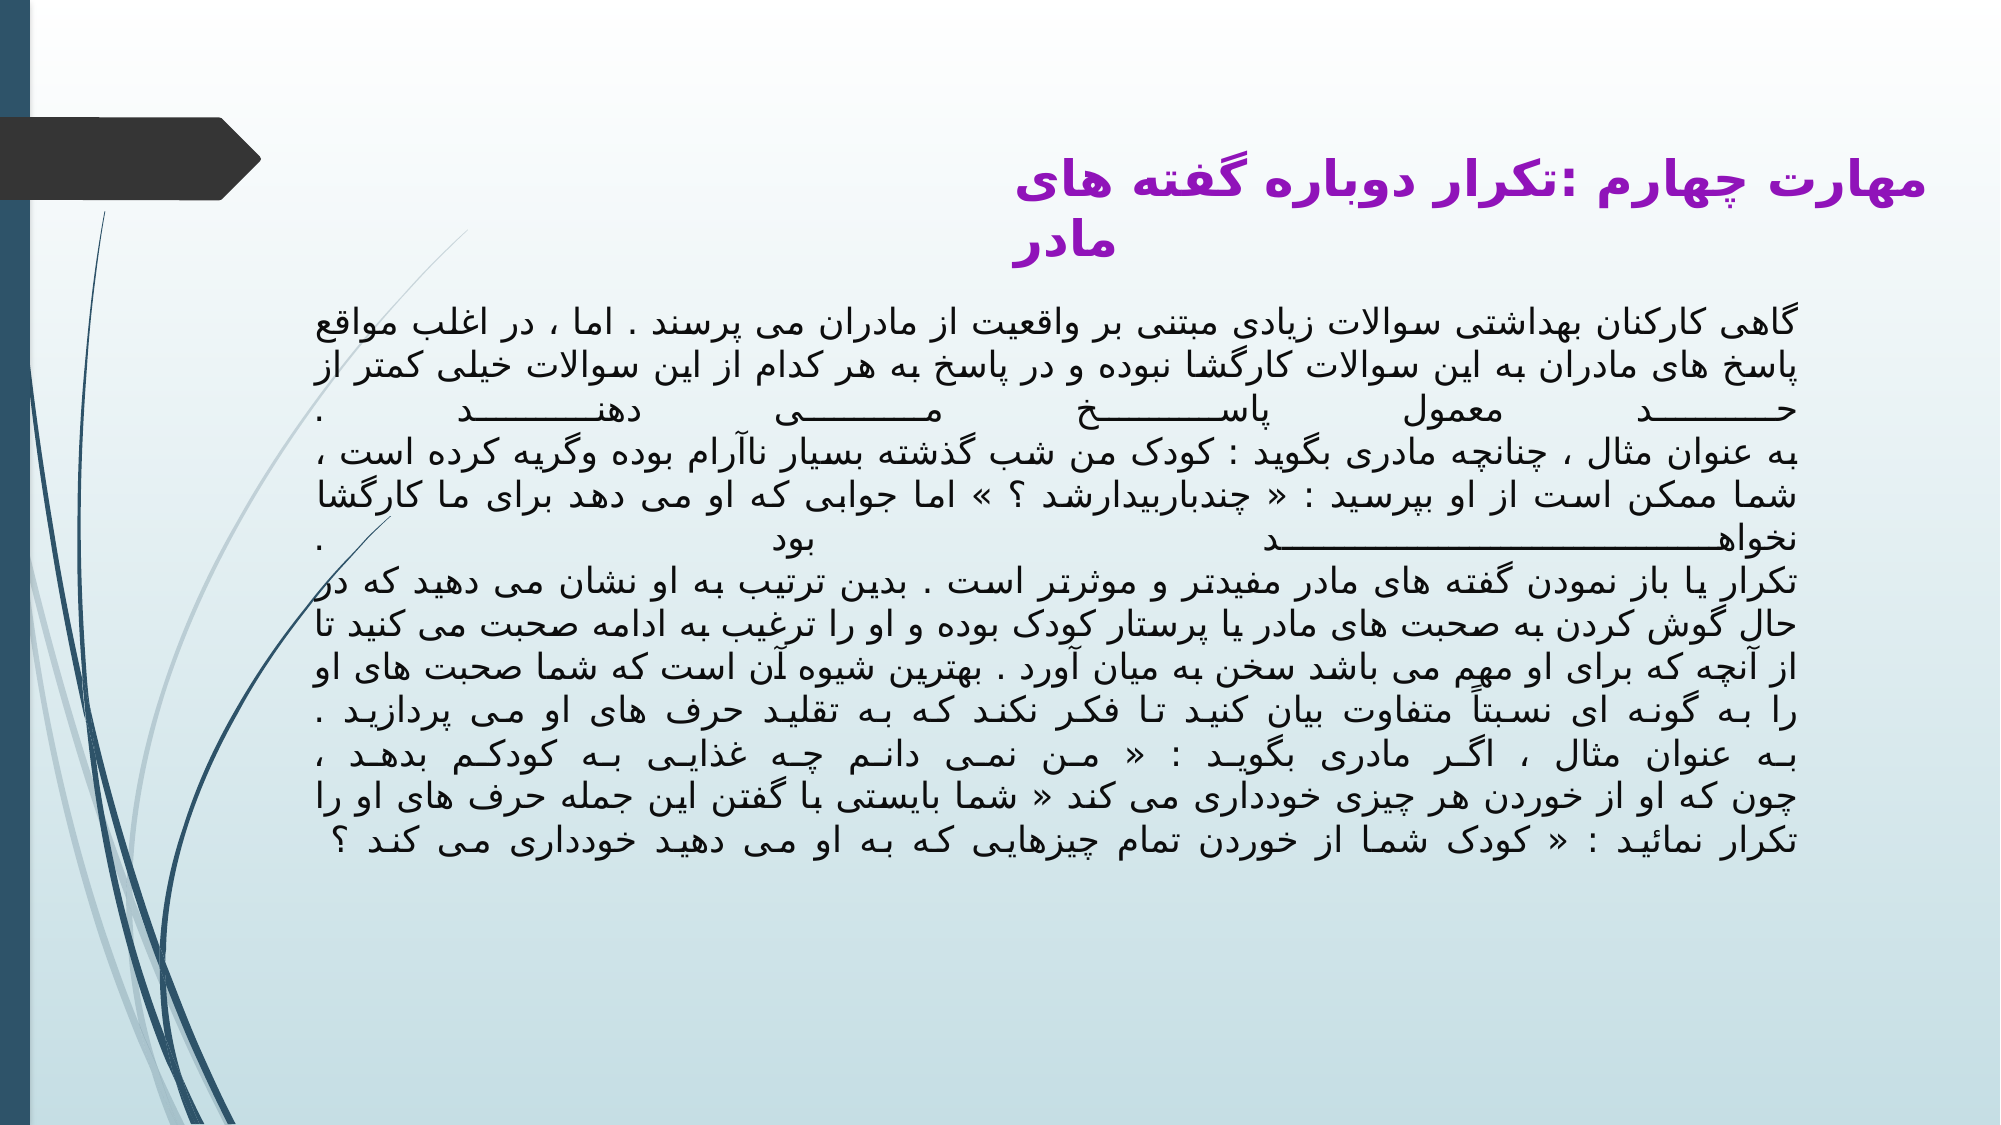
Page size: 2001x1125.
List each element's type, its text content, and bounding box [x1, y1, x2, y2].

list گاهی کارکنان بهداشتی سوالات زیادی مبتنی بر واقعیت از مادران می پرسند . اما ، در اغلب مواقع پاسخ های مادران به این سوالات کارگشا نبوده و در پاسخ به هر کدام از این سوالات خیلی کمتر از حد معمول پاسخ می دهند . به عنوان مثال ، چنانچه مادری بگوید : کودک من شب گذشته بسیار ناآرام بوده وگریه کرده است ، شما ممکن است از او بپرسید : « چندباربیدارشد ؟ » اما جوابی که او می دهد برای ما کارگشا نخواهد بود . تکرار یا باز نمودن گفته های مادر مفیدتر و موثرتر است . بدین ترتیب به او نشان می دهید که در حال گوش کردن به صحبت های مادر یا پرستار کودک بوده و او را ترغیب به ادامه صحبت می کنید تا از آنچه که برای او مهم می باشد سخن به میان آورد . بهترین شیوه آن است که شما صحبت های او را به گونه ای نسبتاً متفاوت بیان کنید تا فکر نکند که به تقلید حرف های او می پردازید . به عنوان مثال ، اگر مادری بگوید : « من نمی دانم چه غذایی به کودکم بدهد ، چون که او از خوردن هر چیزی خودداری می کند « شما بایستی با گفتن این جمله حرف های او را تکرار نمائید : « کودک شما از خوردن تمام چیزهایی که به او می دهید خودداری می کند ؟ [298, 291, 1814, 920]
text_box مهارت چهارم :تكرار دوباره گفته های مادر [999, 139, 2000, 334]
